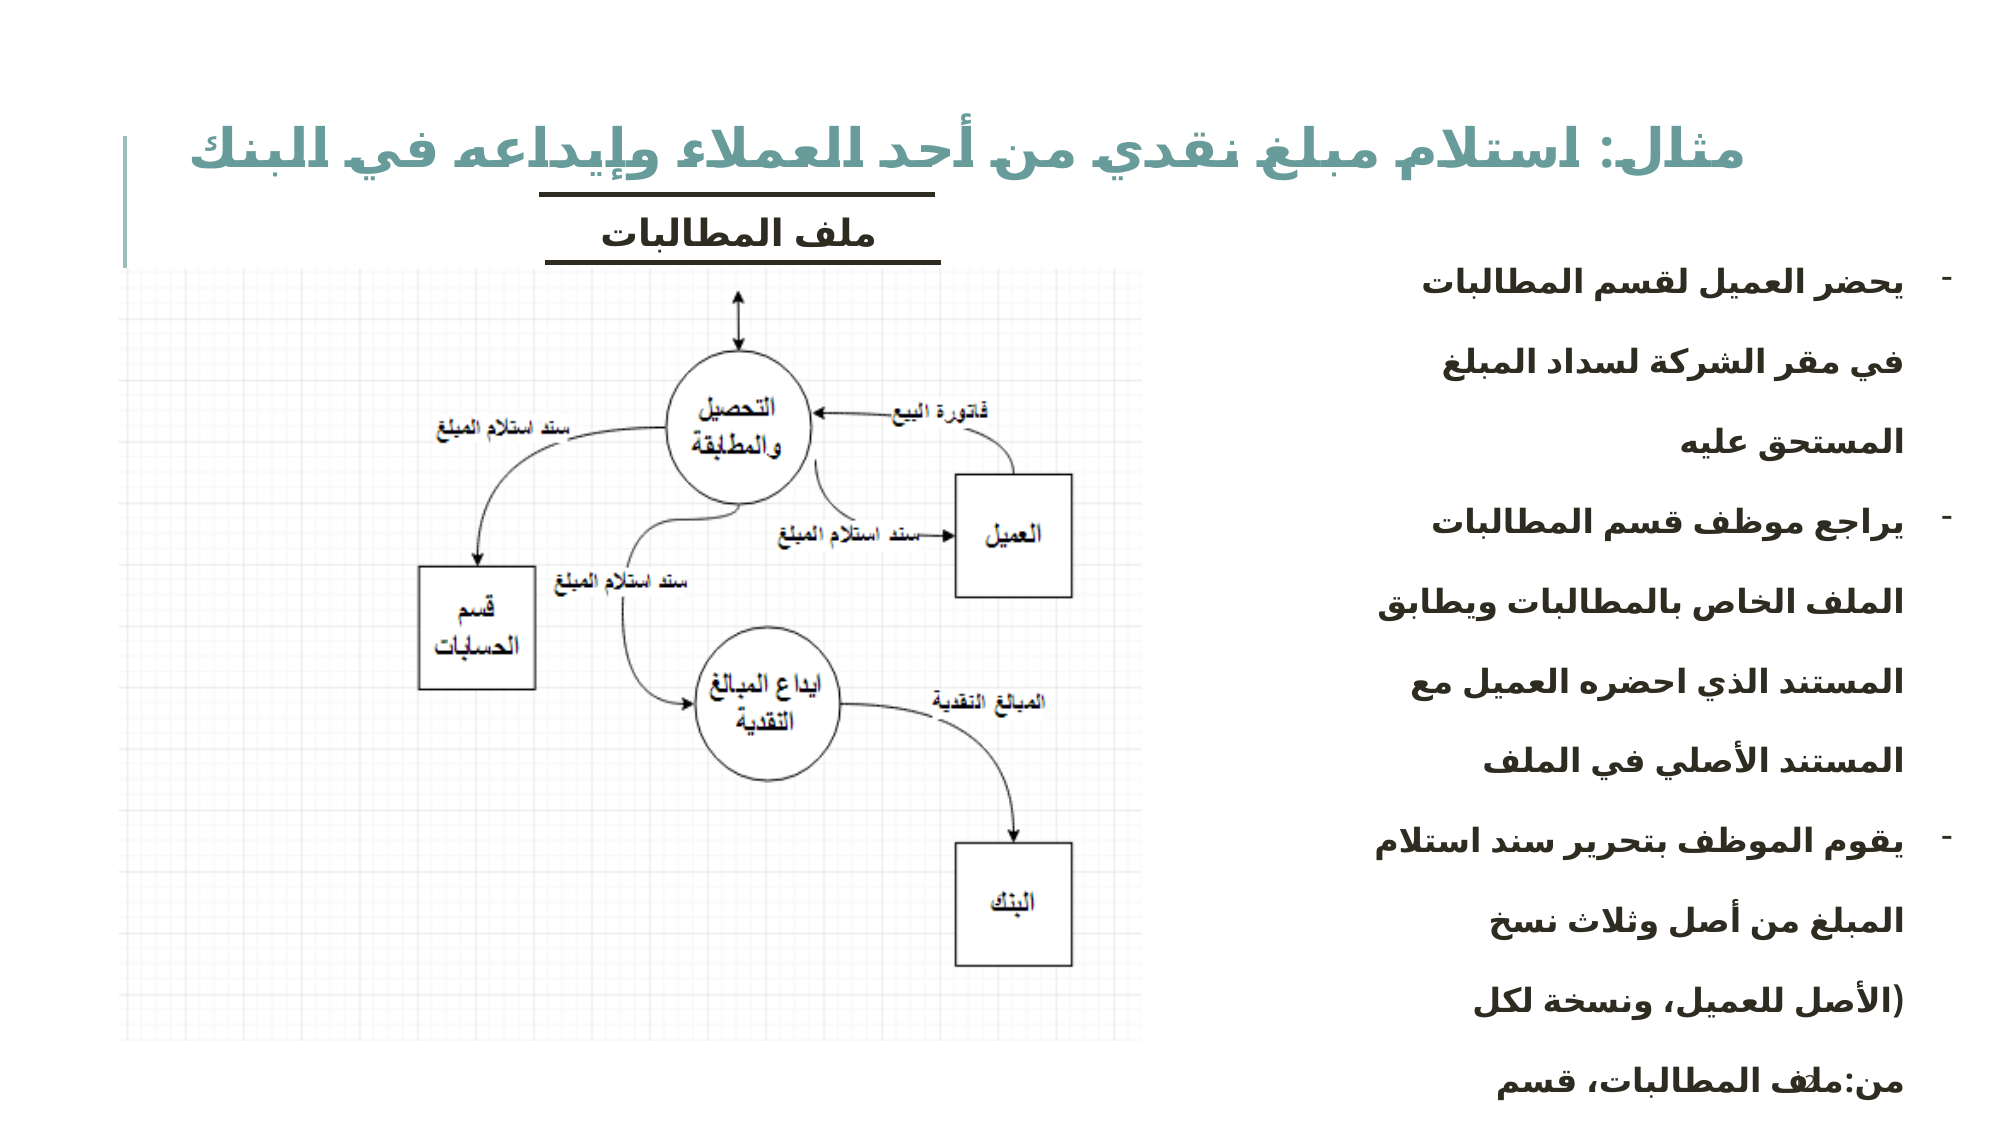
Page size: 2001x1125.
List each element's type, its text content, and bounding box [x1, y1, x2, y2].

title مثال: استلام مبلغ نقدي من أحد العملاء وإيداعه في البنك [168, 96, 1763, 209]
picture [118, 268, 1142, 1041]
text_box يحضر العميل لقسم المطالبات في مقر الشركة لسداد المبلغ المستحق عليه يراجع موظف قسم المطالبات الملف الخاص بالمطالبات ويطابق المستند الذي احضره العميل مع المستند الأصلي في الملف يقوم الموظف بتحرير سند استلام المبلغ من أصل وثلاث نسخ (الأصل للعميل، ونسخة لكل من:ملف المطالبات، قسم المحاسبة، قسم النقدية) ويسلم المبلغ لقسم النقدية يقوم موظف قسم النقدية بإيداع المبلغ في البنك [1358, 213, 1968, 1125]
text_box ملف المطالبات [573, 202, 905, 258]
